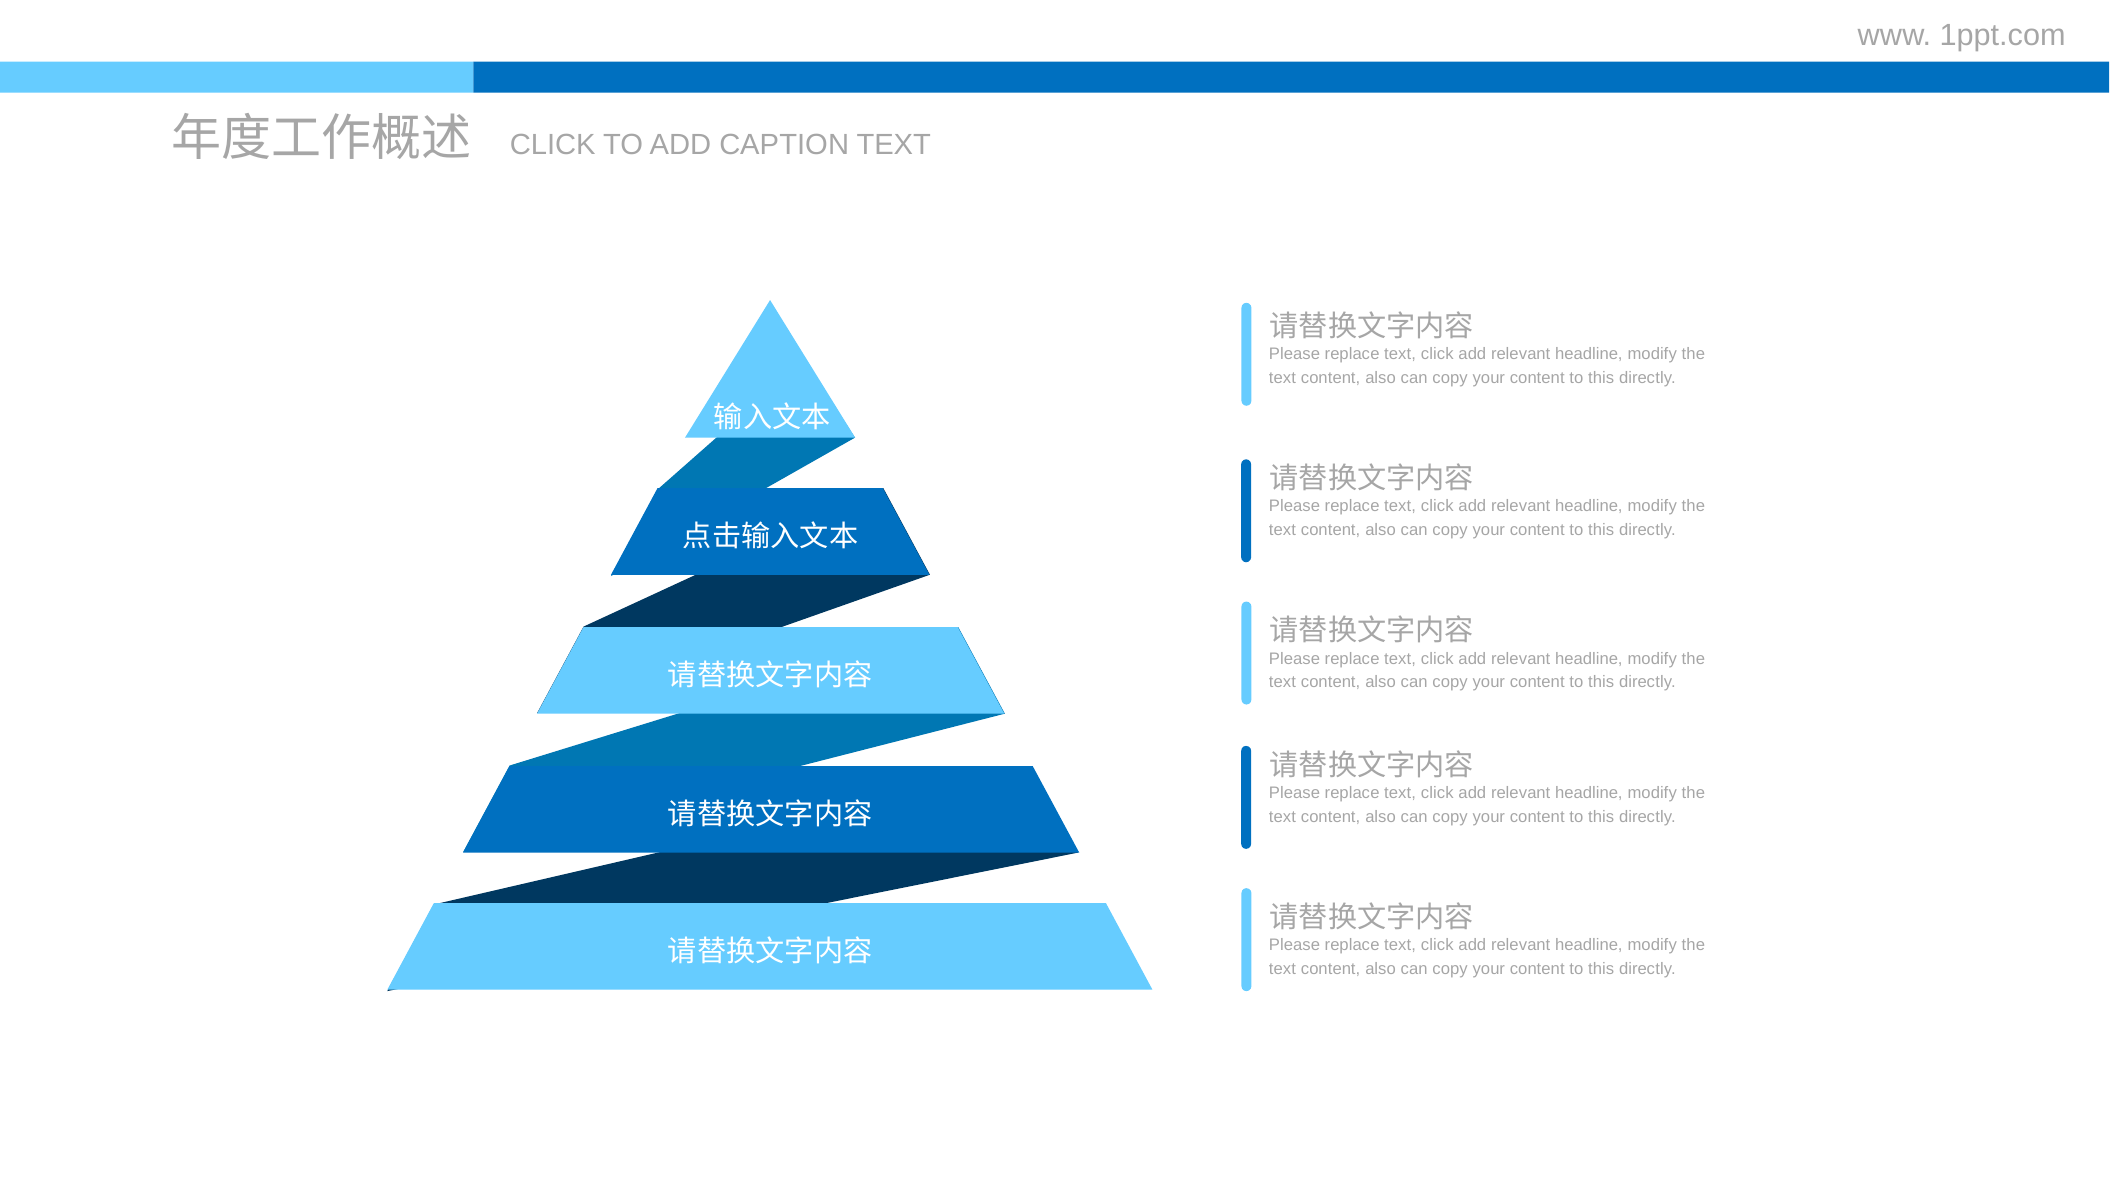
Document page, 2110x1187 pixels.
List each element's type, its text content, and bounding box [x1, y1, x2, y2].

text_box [684, 300, 857, 448]
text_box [387, 903, 1153, 990]
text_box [1268, 891, 1712, 977]
text_box [583, 575, 930, 627]
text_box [1268, 738, 1712, 825]
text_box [1268, 604, 1712, 690]
text_box [1240, 301, 1253, 407]
text_box [1240, 458, 1253, 564]
text_box [1240, 886, 1253, 993]
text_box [610, 488, 930, 575]
text_box [659, 448, 837, 488]
text_box [1240, 600, 1253, 706]
text_box www. 1ppt.com [1719, 14, 2066, 52]
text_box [1268, 452, 1712, 538]
text_box [509, 714, 1004, 766]
text_box [0, 61, 472, 94]
text_box [440, 853, 1077, 903]
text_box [463, 766, 1080, 853]
text_box [1240, 744, 1253, 850]
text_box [1268, 300, 1712, 386]
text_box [536, 627, 1005, 714]
text_box CLICK TO ADD CAPTION TEXT [509, 125, 1025, 161]
text_box 年度工作概述 [128, 105, 472, 166]
text_box [472, 61, 2110, 94]
